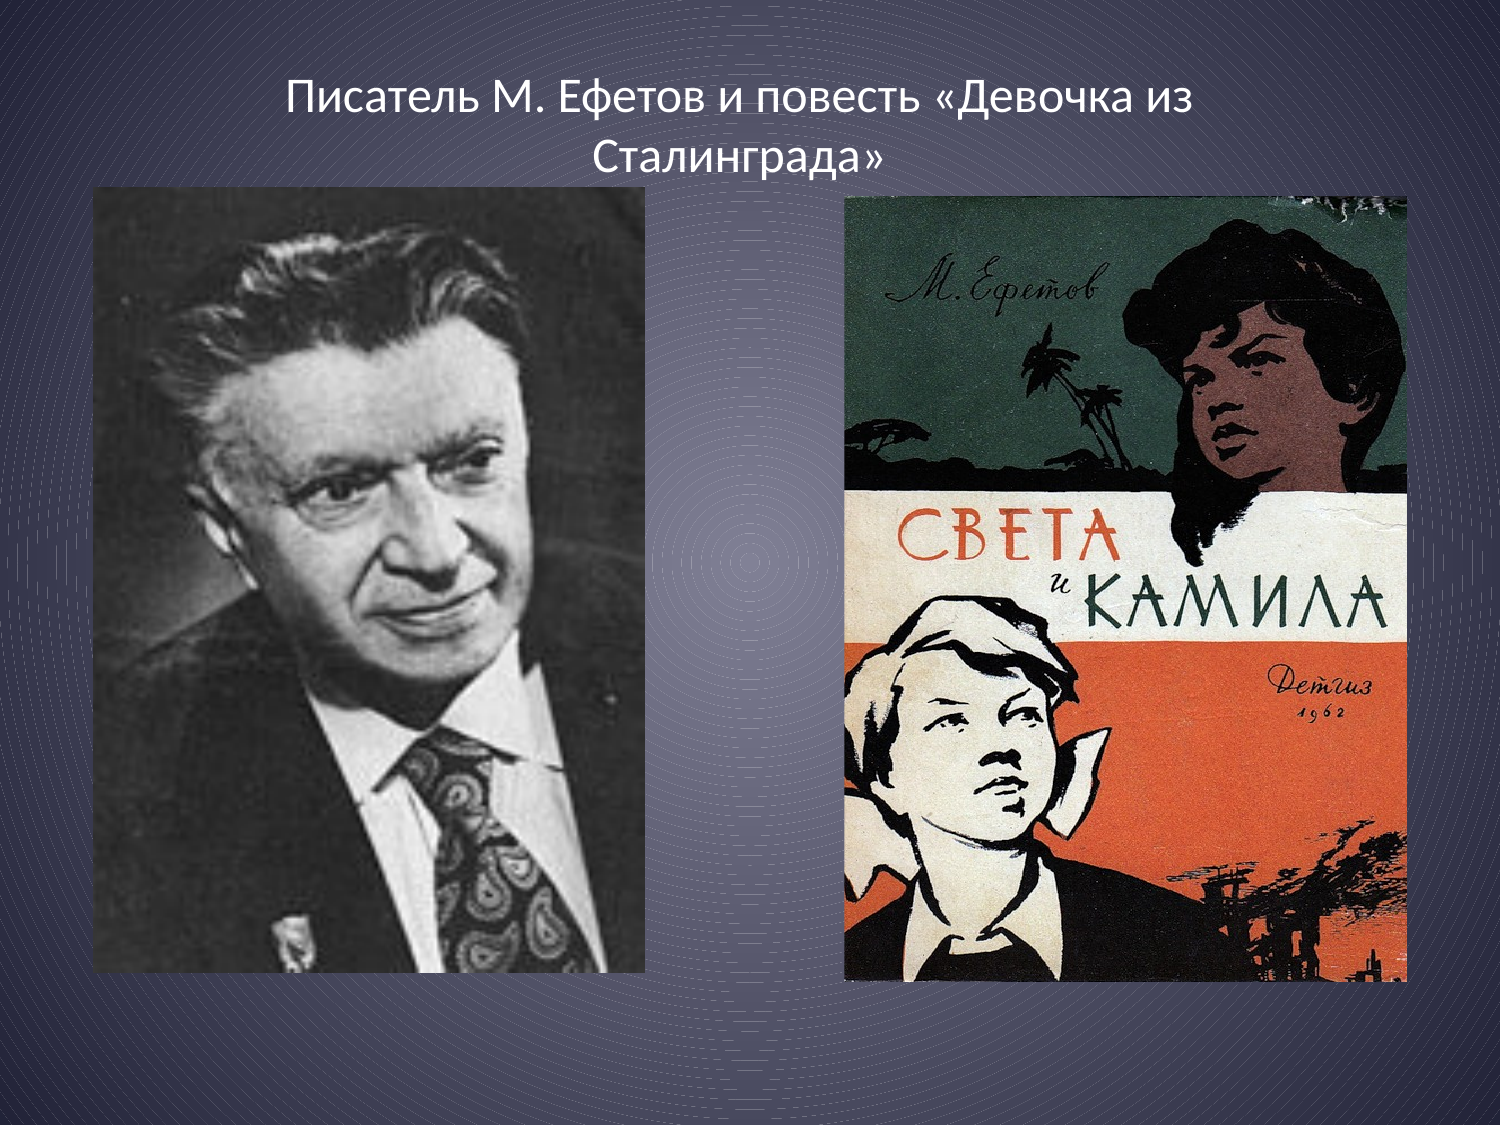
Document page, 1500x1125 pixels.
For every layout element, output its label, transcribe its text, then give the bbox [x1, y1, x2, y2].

title Писатель М. Ефетов и повесть «Девочка из Сталинграда» [128, 45, 1350, 200]
picture [844, 196, 1408, 982]
picture [93, 187, 645, 973]
